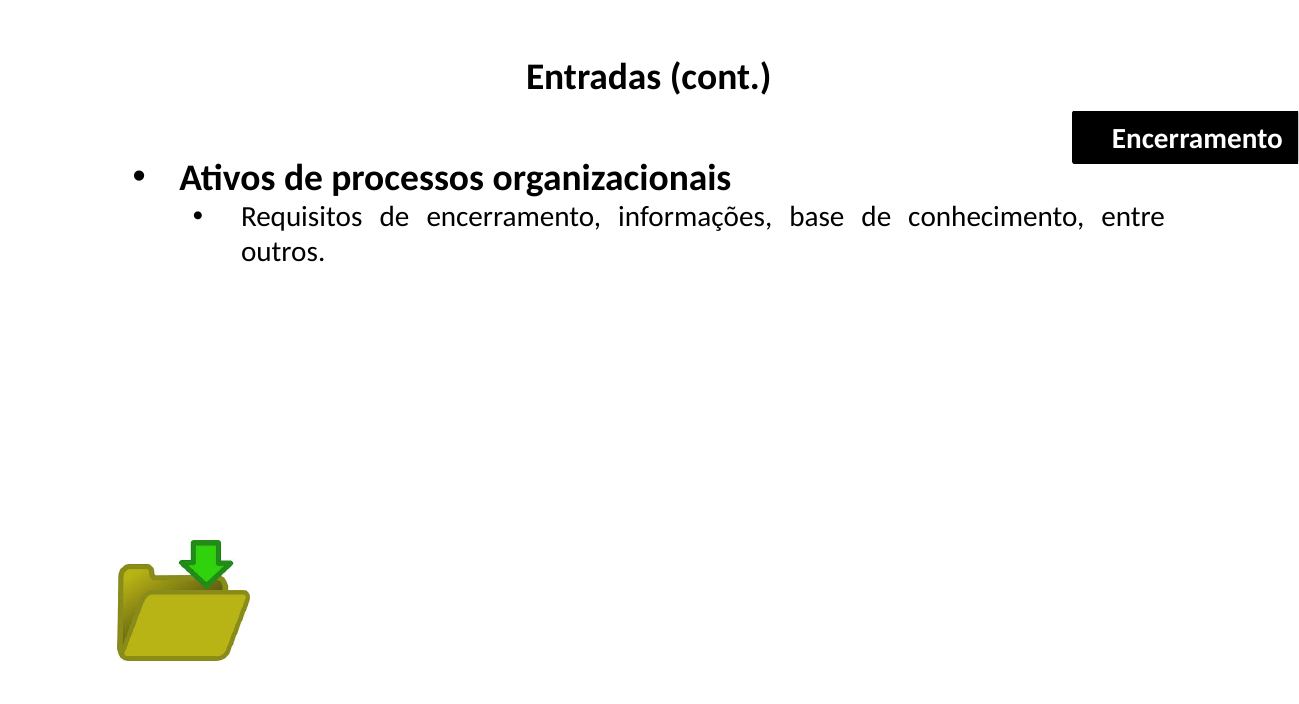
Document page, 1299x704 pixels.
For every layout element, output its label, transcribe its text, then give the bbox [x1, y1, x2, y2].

picture [117, 540, 250, 661]
text_box Entradas (cont.) [0, 44, 1299, 106]
text_box Ativos de processos organizacionais Requisitos de encerramento, informações, base de conhecimento, entre outros. [117, 145, 1181, 277]
text_box Encerramento [1074, 112, 1299, 162]
